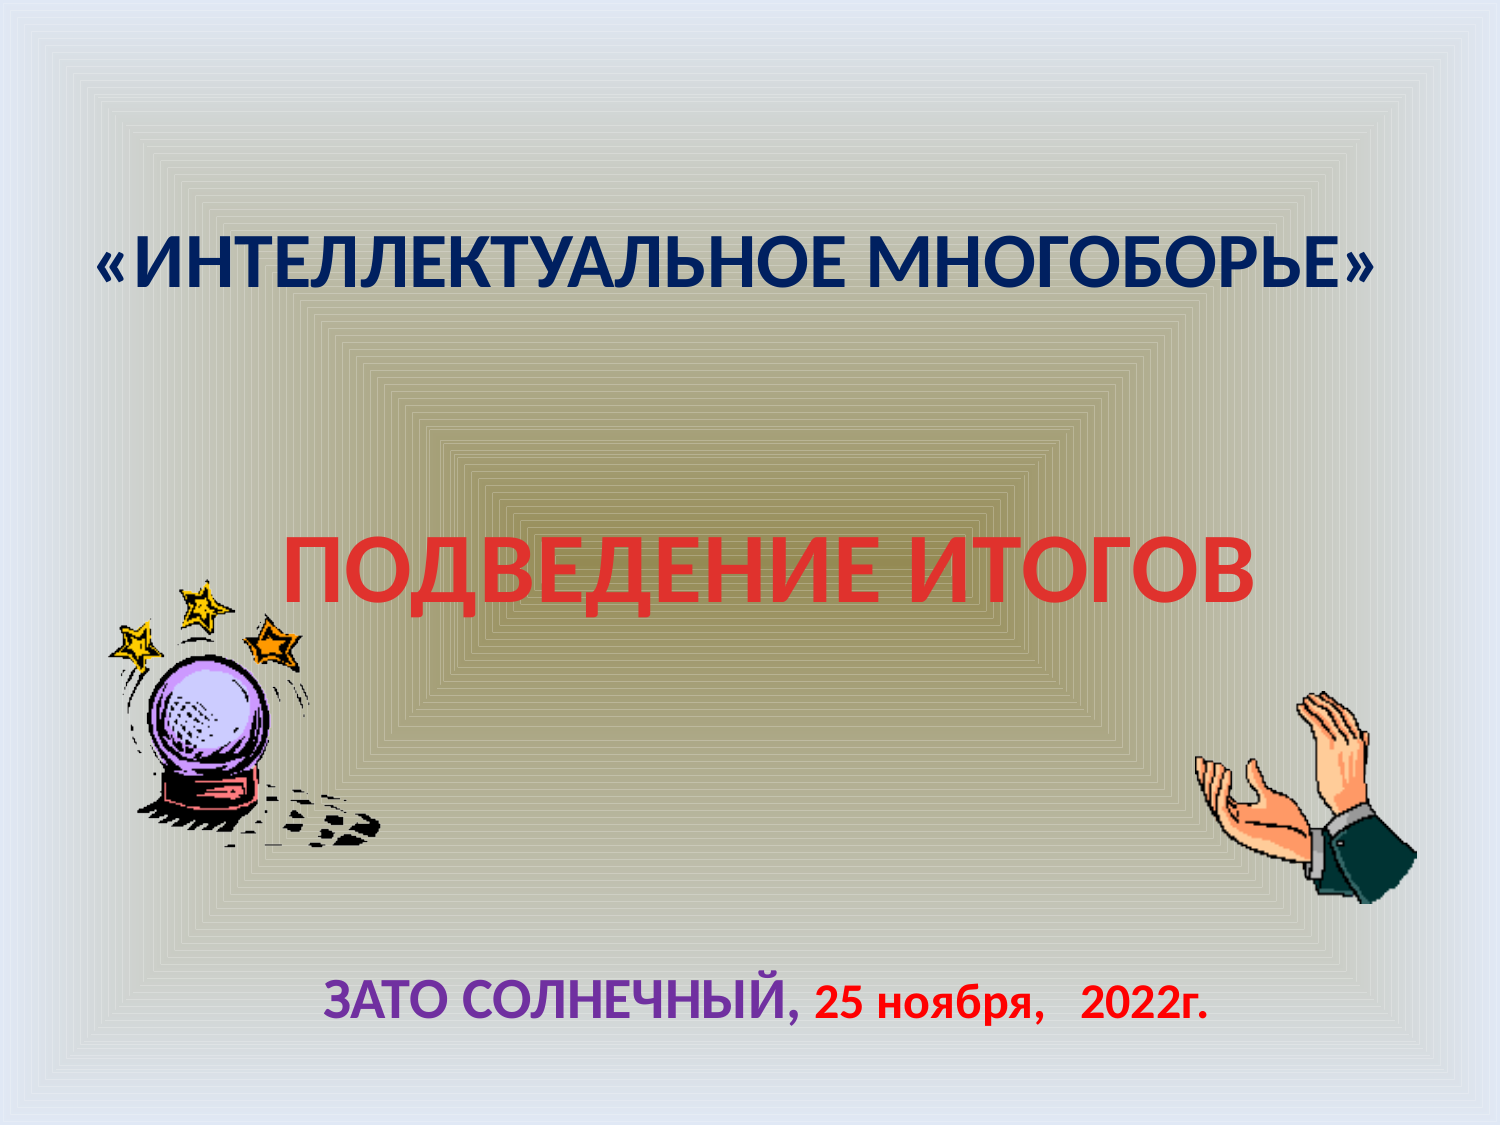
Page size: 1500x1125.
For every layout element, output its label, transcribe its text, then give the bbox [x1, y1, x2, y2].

text_box ЗАТО СОЛНЕЧНЫЙ, 25 ноября, 2022г. [242, 952, 1371, 1038]
picture [1195, 691, 1417, 905]
title ПОДВЕДЕНИЕ ИТОГОВ [128, 446, 1411, 692]
picture [105, 573, 389, 865]
text_box «ИНТЕЛЛЕКТУАЛЬНОЕ МНОГОБОРЬЕ» [58, 81, 1418, 446]
